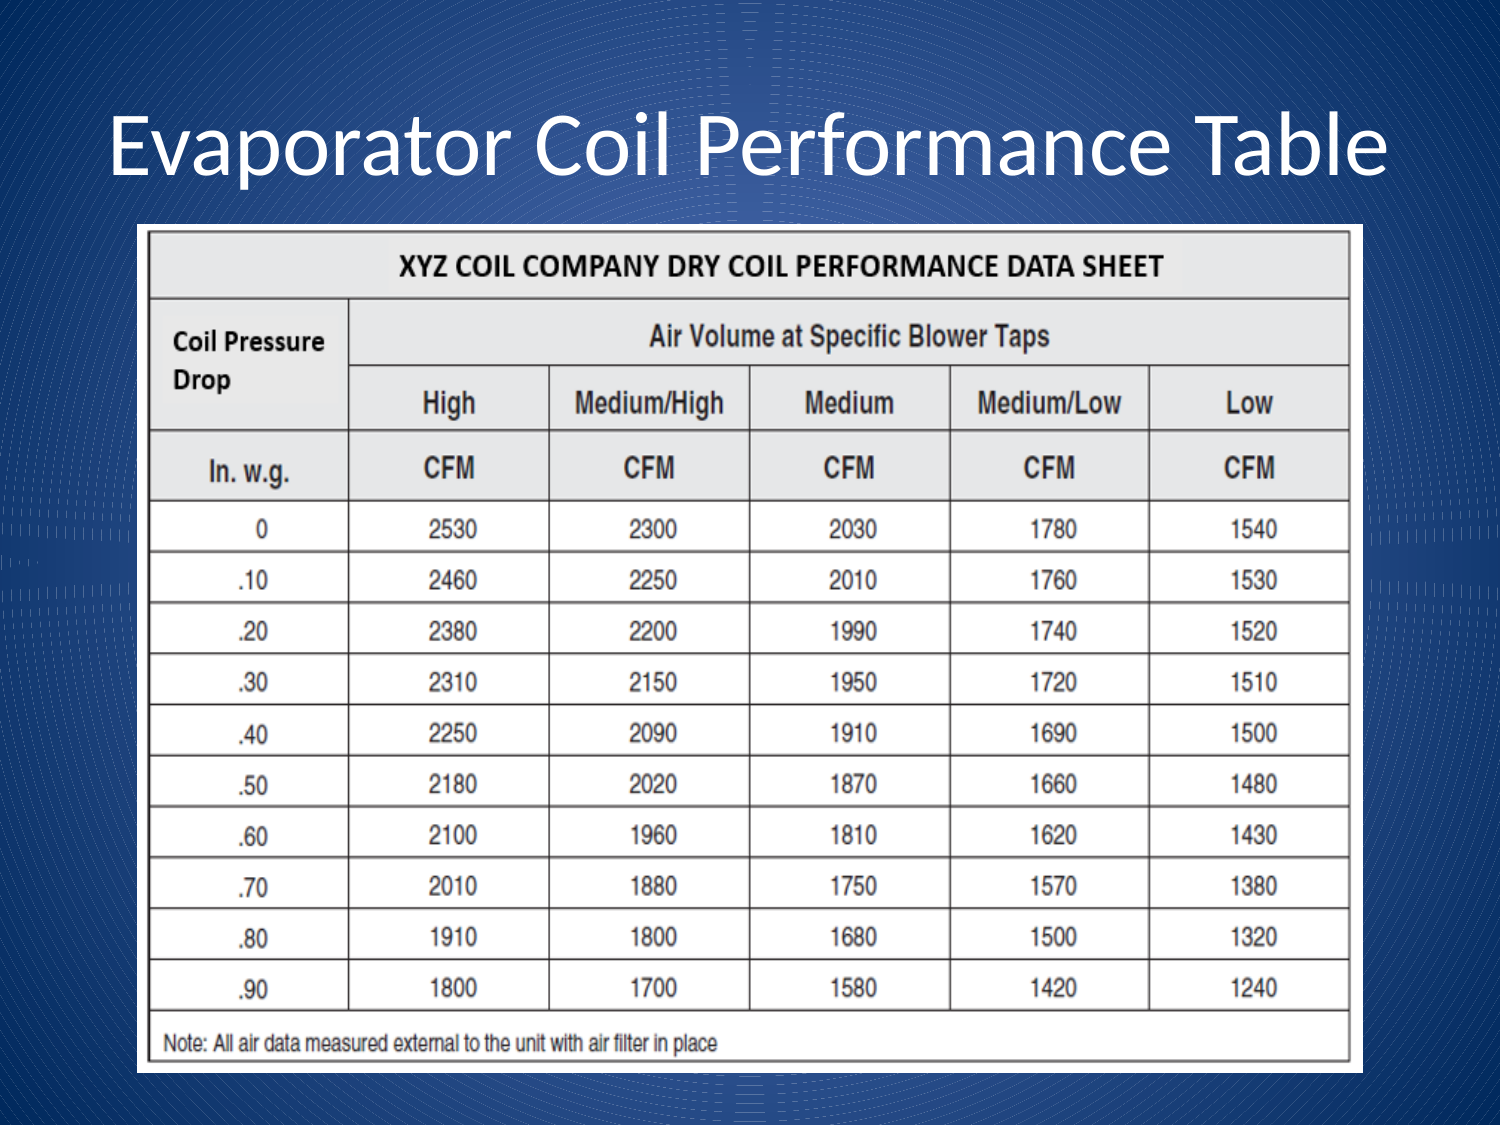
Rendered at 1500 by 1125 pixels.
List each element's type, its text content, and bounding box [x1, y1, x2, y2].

picture [137, 224, 1363, 1073]
title Evaporator Coil Performance Table [75, 45, 1425, 233]
